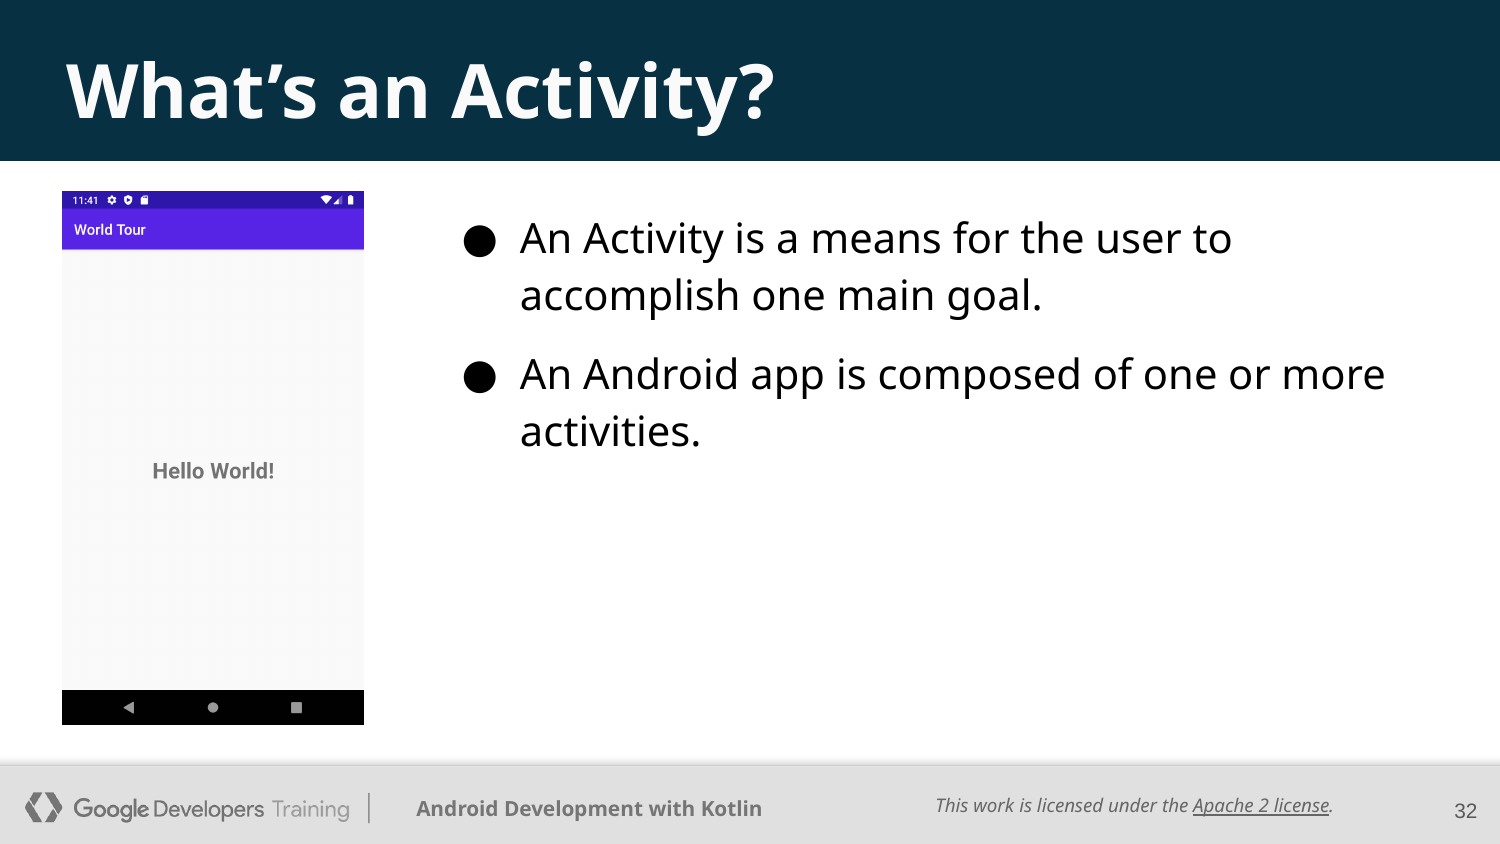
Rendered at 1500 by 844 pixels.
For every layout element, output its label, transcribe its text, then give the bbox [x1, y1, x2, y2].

picture [0, 161, 1500, 844]
list An Activity is a means for the user to accomplish one main goal. An Android app is composed of one or more activities. [430, 189, 1428, 478]
title What’s an Activity? [51, 28, 1449, 122]
slide_number ‹#› [1402, 777, 1493, 842]
